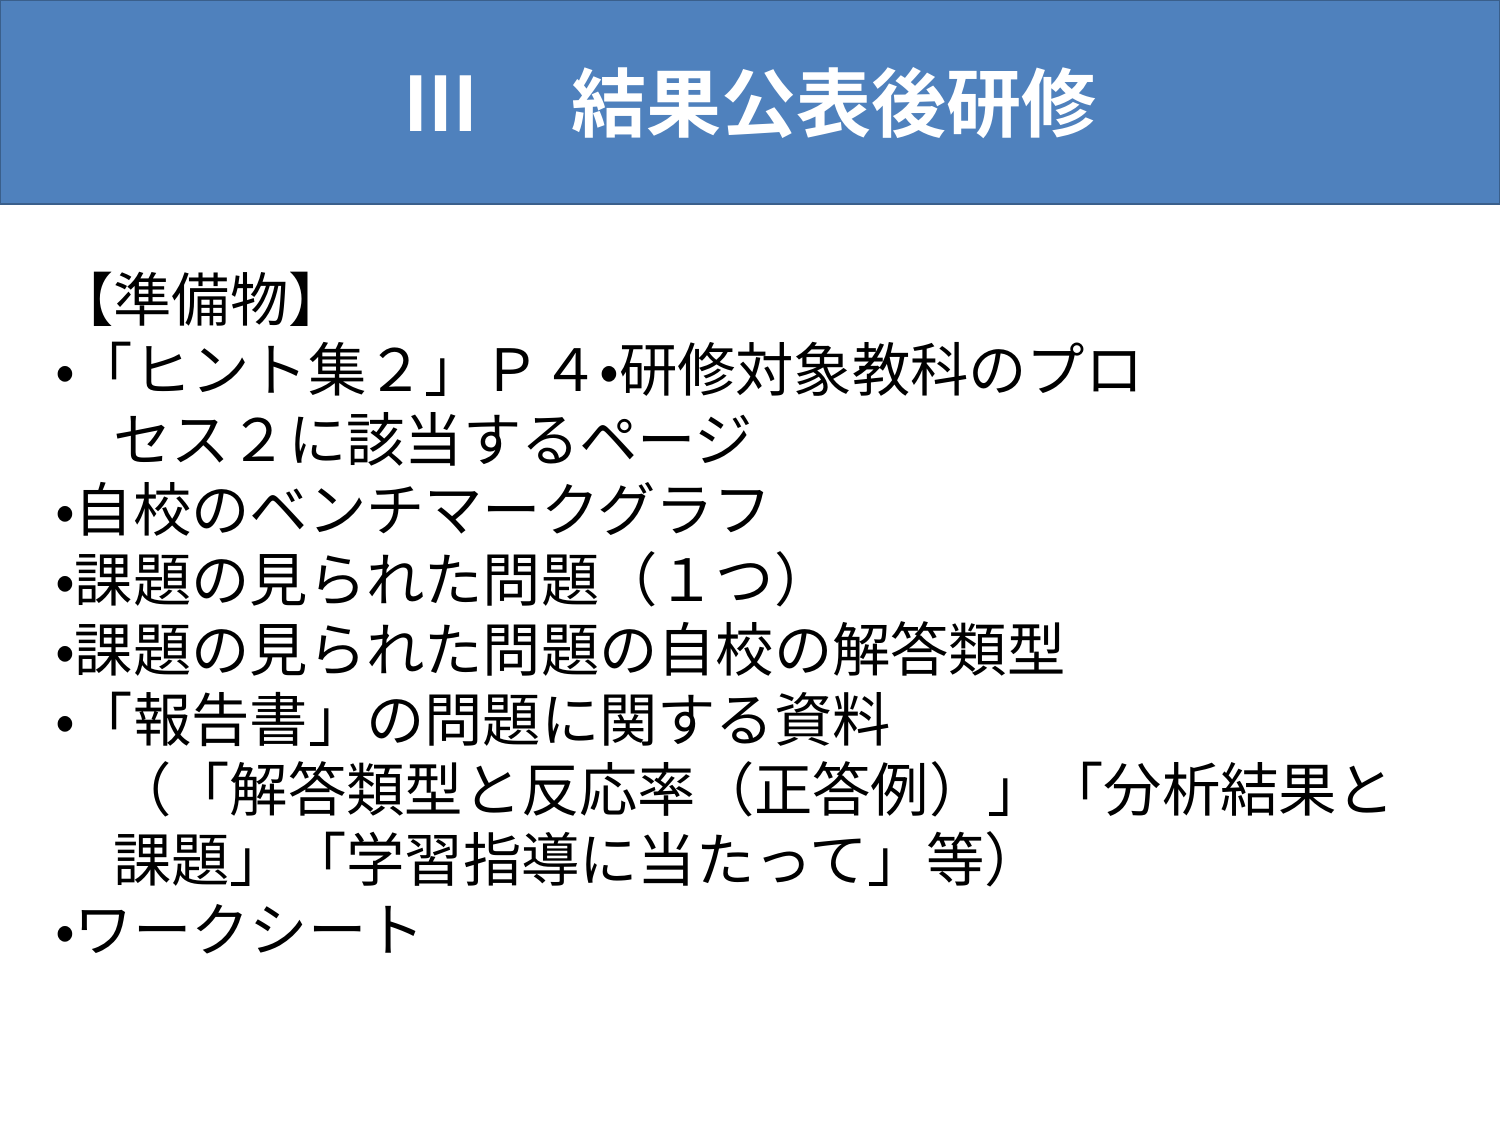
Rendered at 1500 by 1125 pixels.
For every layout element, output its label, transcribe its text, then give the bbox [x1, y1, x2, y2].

text_box Ⅲ 結果公表後研修 [0, 0, 1500, 205]
text_box 【準備物】 ・「ヒント集２」Ｐ４・研修対象教科のプロ セス２に該当するページ ・自校のベンチマークグラフ ・課題の見られた問題（１つ） ・課題の見られた問題の自校の解答類型 ・「報告書」の問題に関する資料 （「解答類型と反応率（正答例）」「分析結果と 課題」「学習指導に当たって」等） ・ワークシート [40, 256, 1457, 971]
